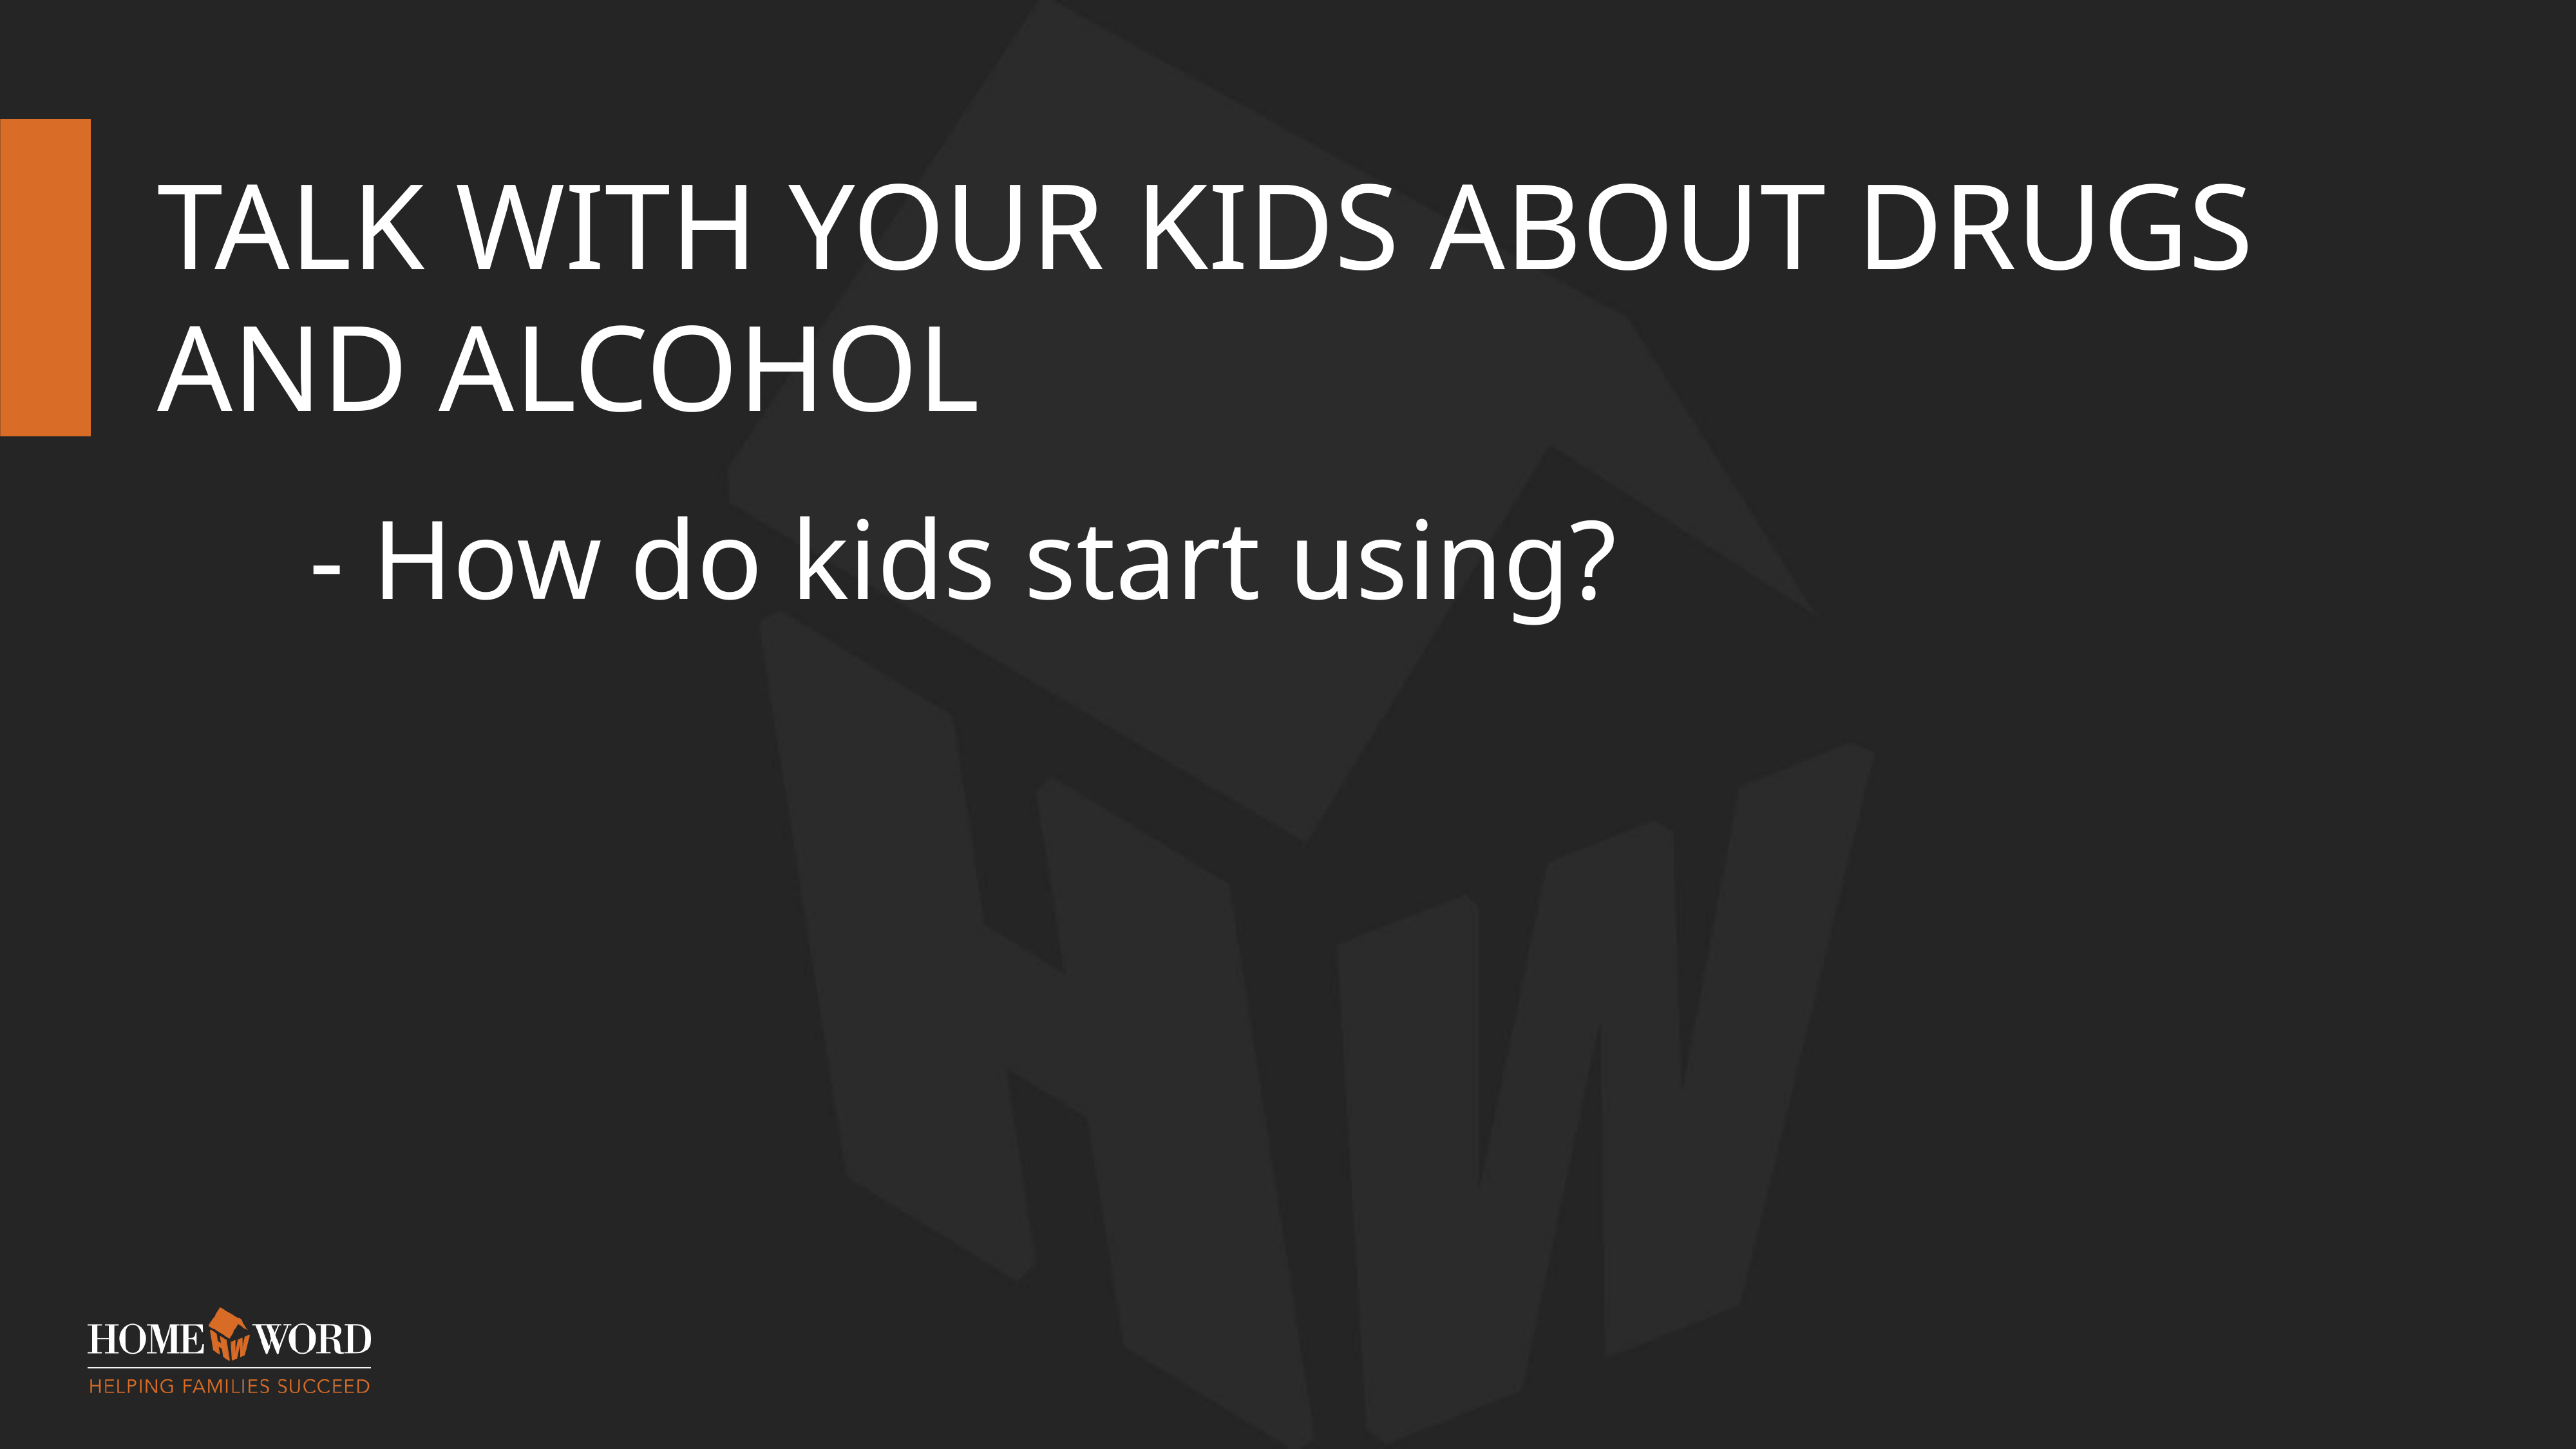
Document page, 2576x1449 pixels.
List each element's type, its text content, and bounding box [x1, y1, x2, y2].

picture [0, 0, 2576, 1449]
title Talk With Your Kids about Drugs and Alcohol [151, 120, 2396, 466]
text_box - How do kids start using? [256, 485, 2175, 641]
